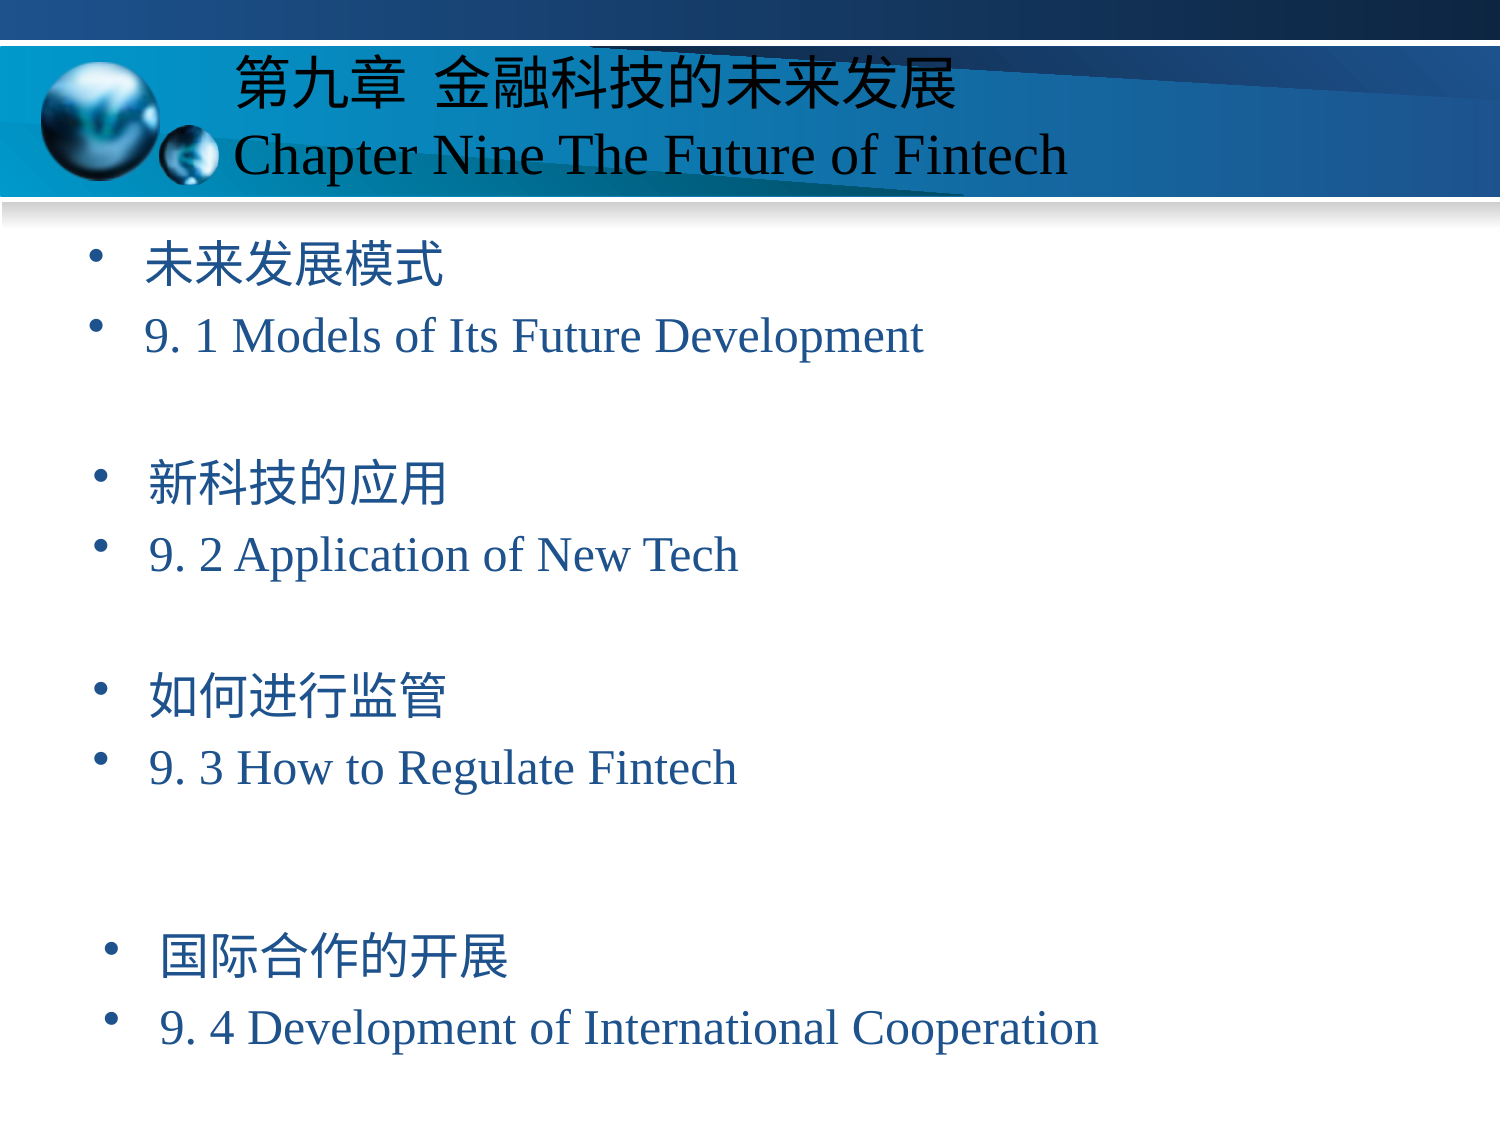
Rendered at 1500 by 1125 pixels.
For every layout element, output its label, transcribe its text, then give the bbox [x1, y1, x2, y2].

text_box 新科技的应用 9. 2 Application of New Tech [78, 444, 894, 590]
text_box 国际合作的开展 9. 4 Development of International Cooperation [88, 916, 1135, 1062]
picture [160, 126, 218, 184]
title 第九章 金融科技的未来发展 Chapter Nine The Future of Fintech [218, 44, 1483, 188]
text_box 如何进行监管 9. 3 How to Regulate Fintech [78, 656, 894, 802]
picture [42, 63, 159, 180]
text_box 未来发展模式 9. 1 Models of Its Future Development [73, 224, 1167, 370]
